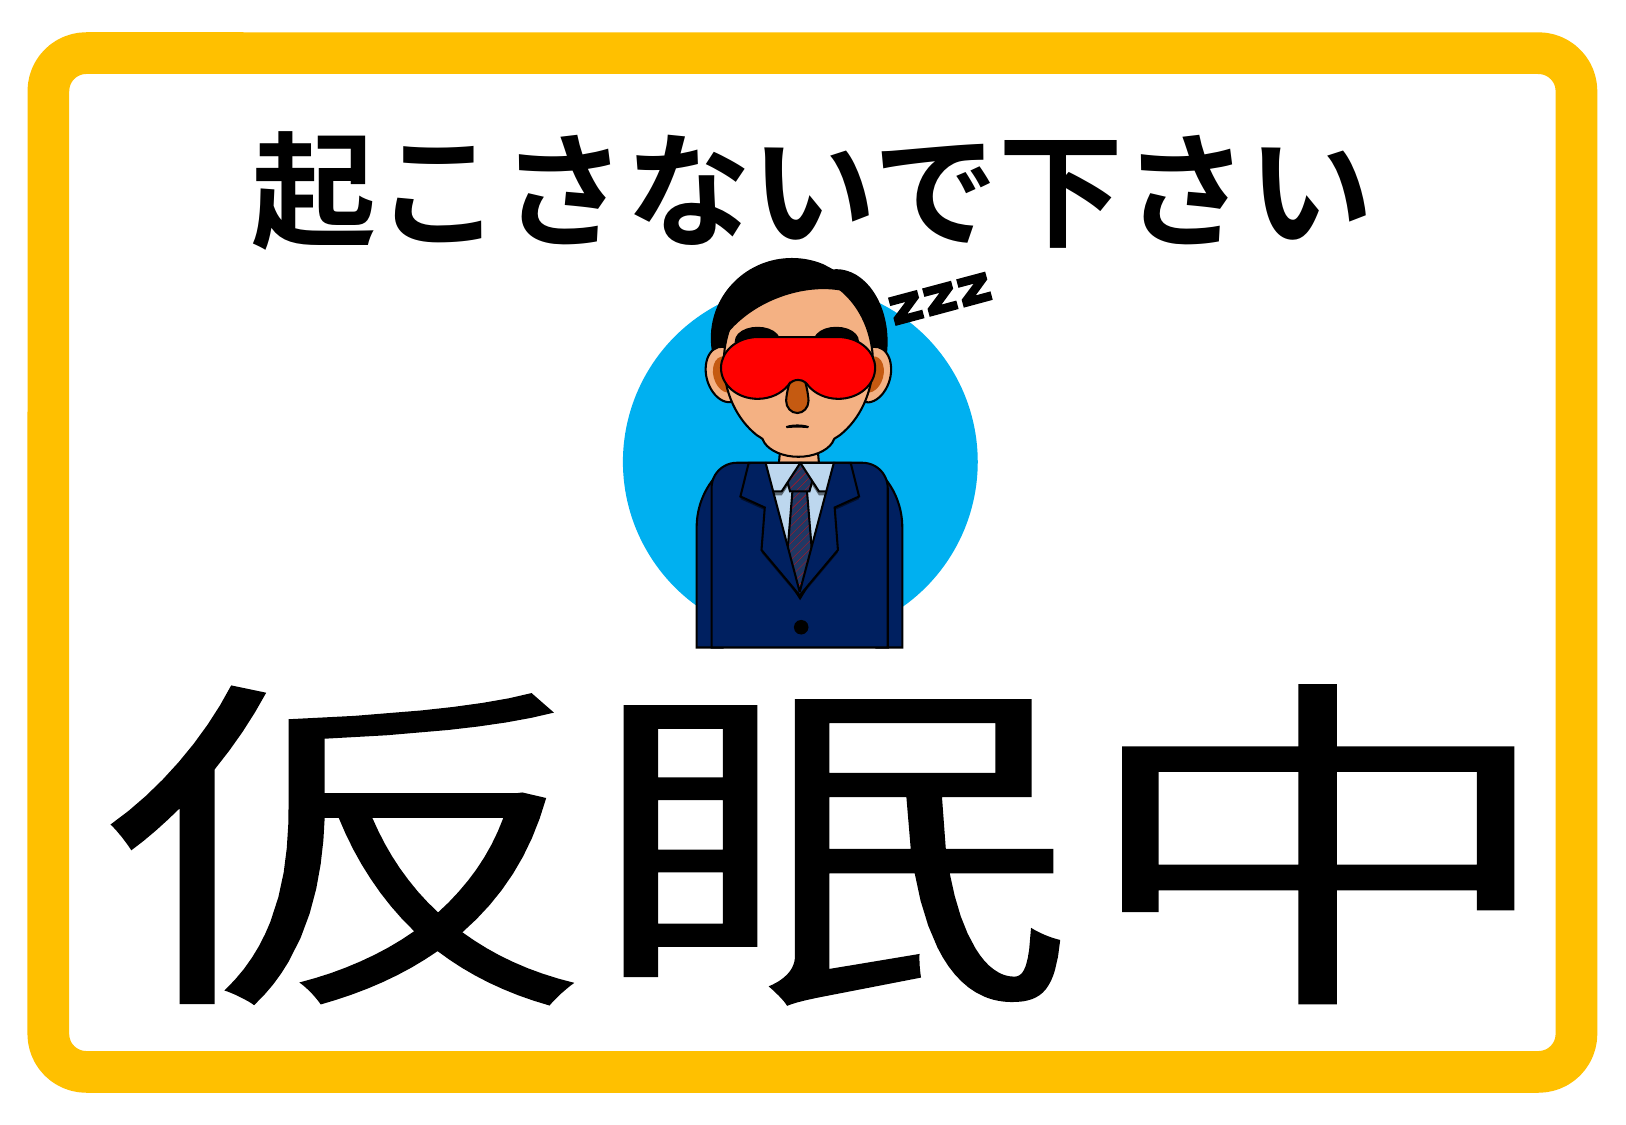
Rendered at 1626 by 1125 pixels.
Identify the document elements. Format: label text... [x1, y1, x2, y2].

text_box 起こさないで下さい [0, 104, 1625, 270]
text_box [622, 258, 990, 648]
text_box [46, 50, 1579, 104]
text_box [46, 270, 1579, 1075]
